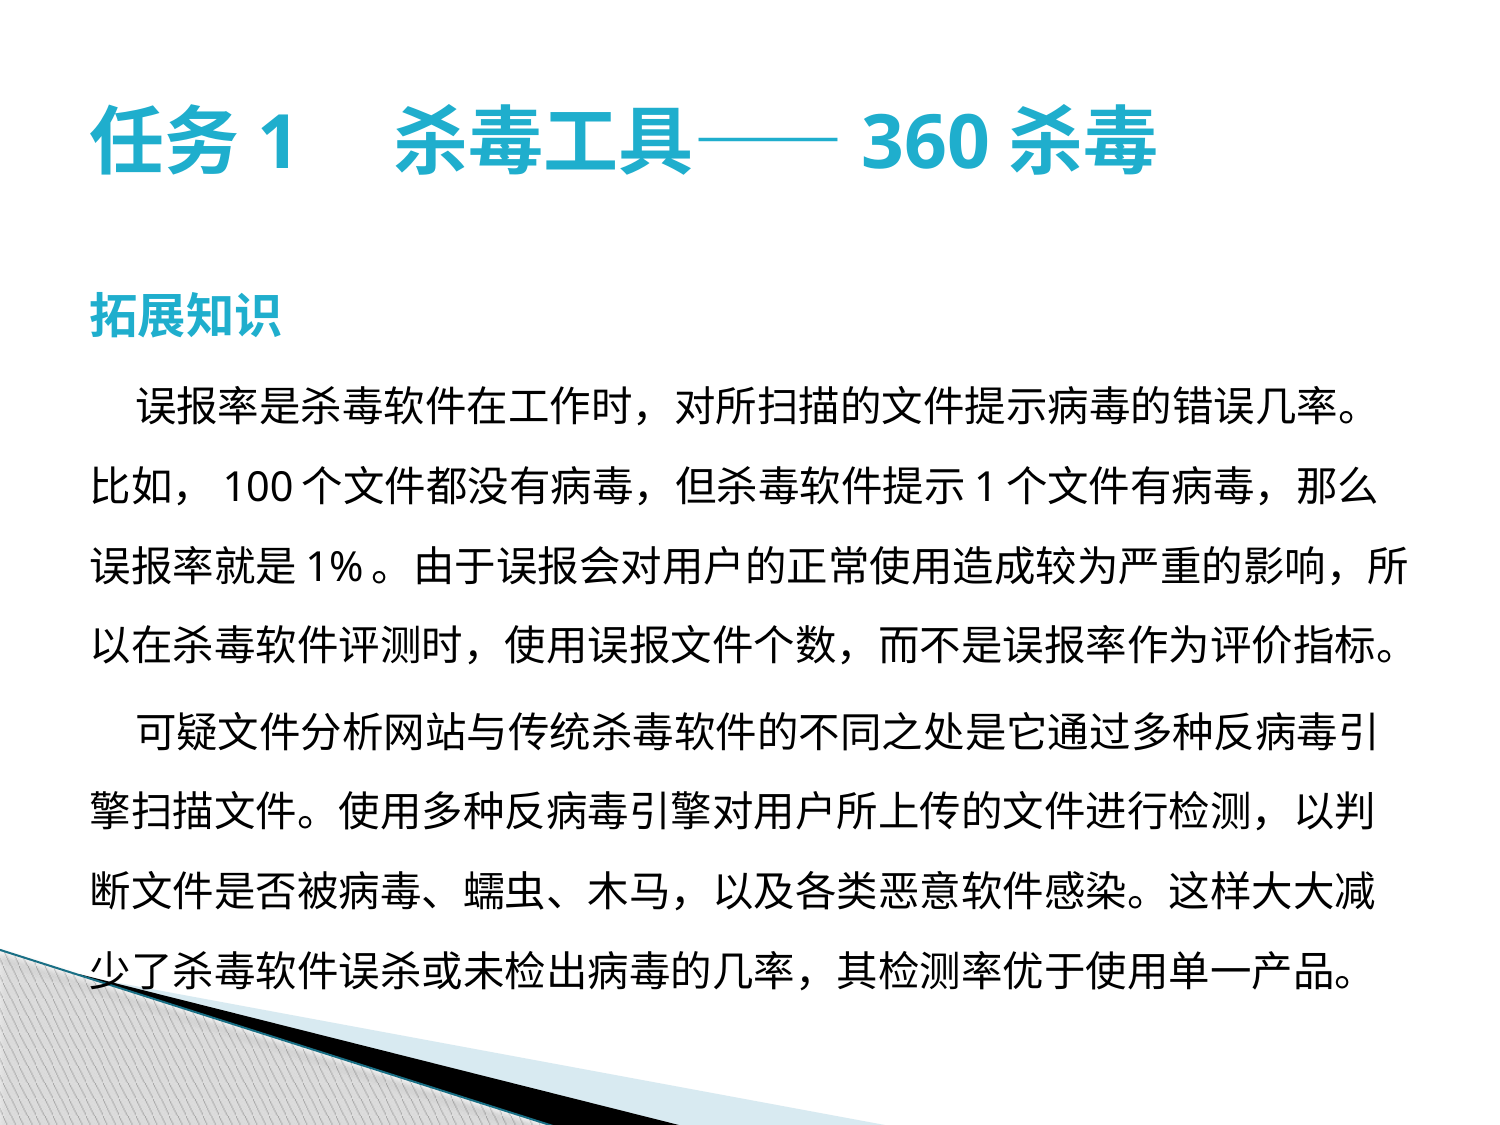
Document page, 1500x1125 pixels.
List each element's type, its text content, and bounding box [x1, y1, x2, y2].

title 任务1 杀毒工具——360杀毒 [75, 45, 1425, 233]
list 拓展知识 误报率是杀毒软件在工作时，对所扫描的文件提示病毒的错误几率。比如，100个文件都没有病毒，但杀毒软件提示1个文件有病毒，那么误报率就是1%。由于误报会对用户的正常使用造成较为严重的影响，所以在杀毒软件评测时，使用误报文件个数，而不是误报率作为评价指标。 可疑文件分析网站与传统杀毒软件的不同之处是它通过多种反病毒引擎扫描文件。使用多种反病毒引擎对用户所上传的文件进行检测，以判断文件是否被病毒、蠕虫、木马，以及各类恶意软件感染。这样大大减少了杀毒软件误杀或未检出病毒的几率，其检测率优于使用单一产品。 [75, 243, 1425, 1012]
